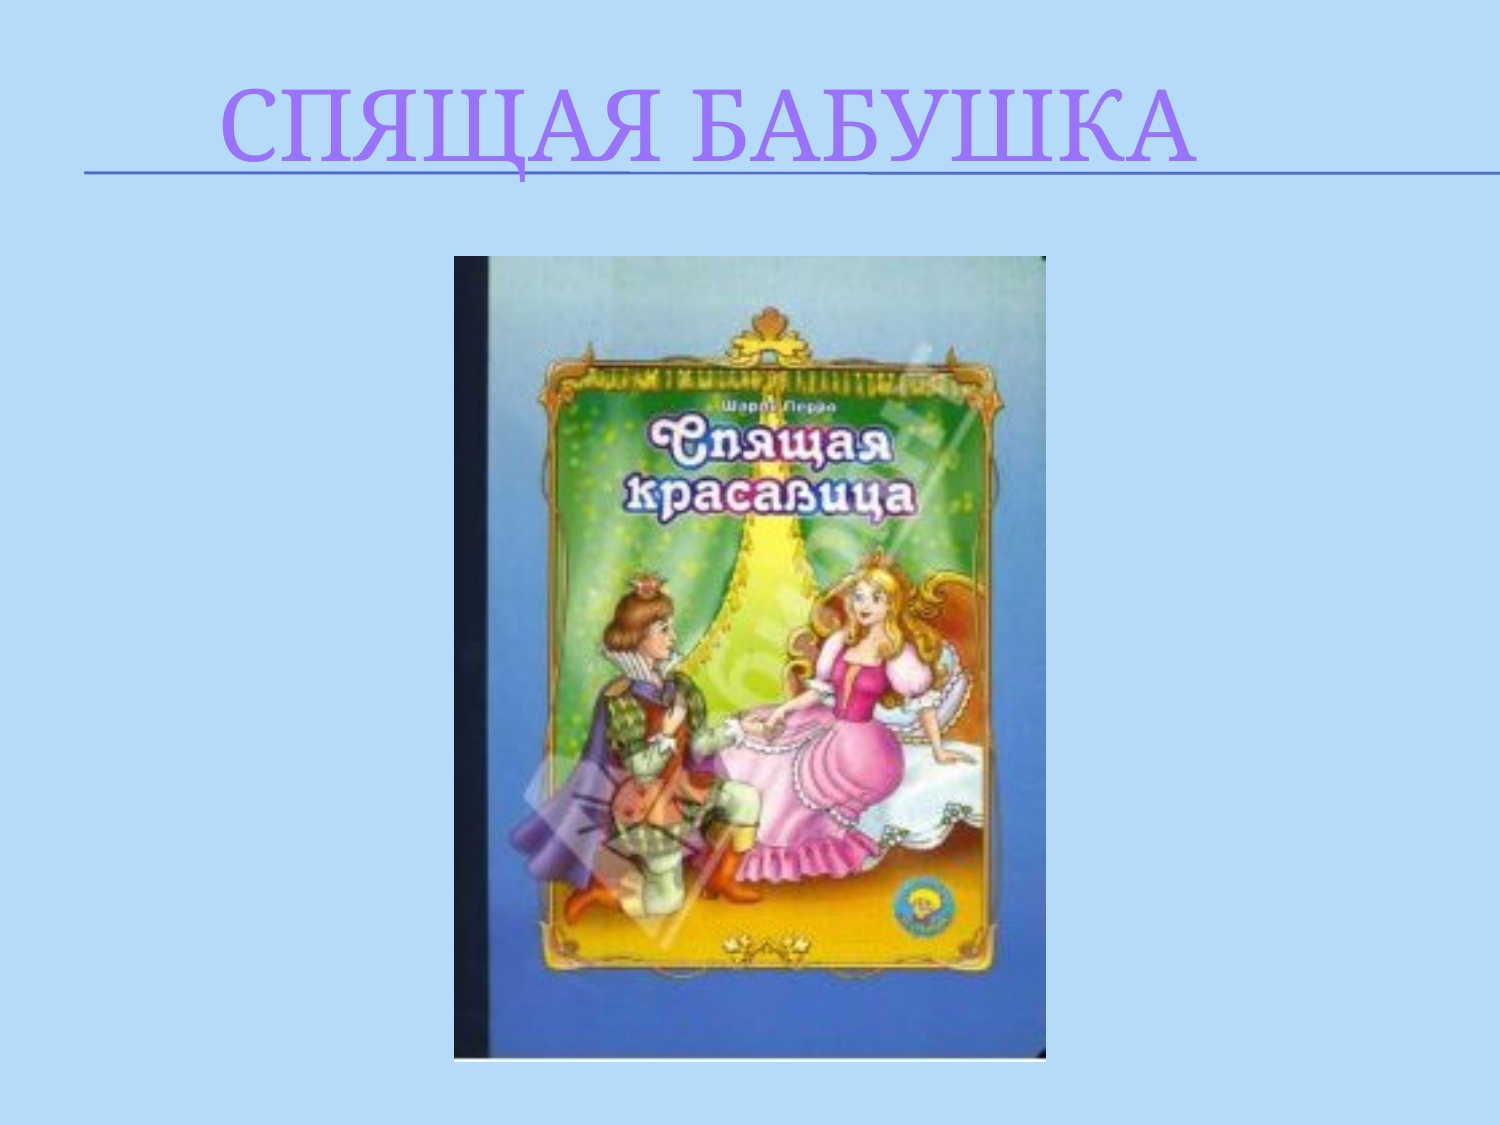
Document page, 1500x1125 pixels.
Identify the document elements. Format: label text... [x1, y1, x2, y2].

title Спящая бабушка [72, 42, 1498, 181]
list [454, 256, 1046, 1063]
